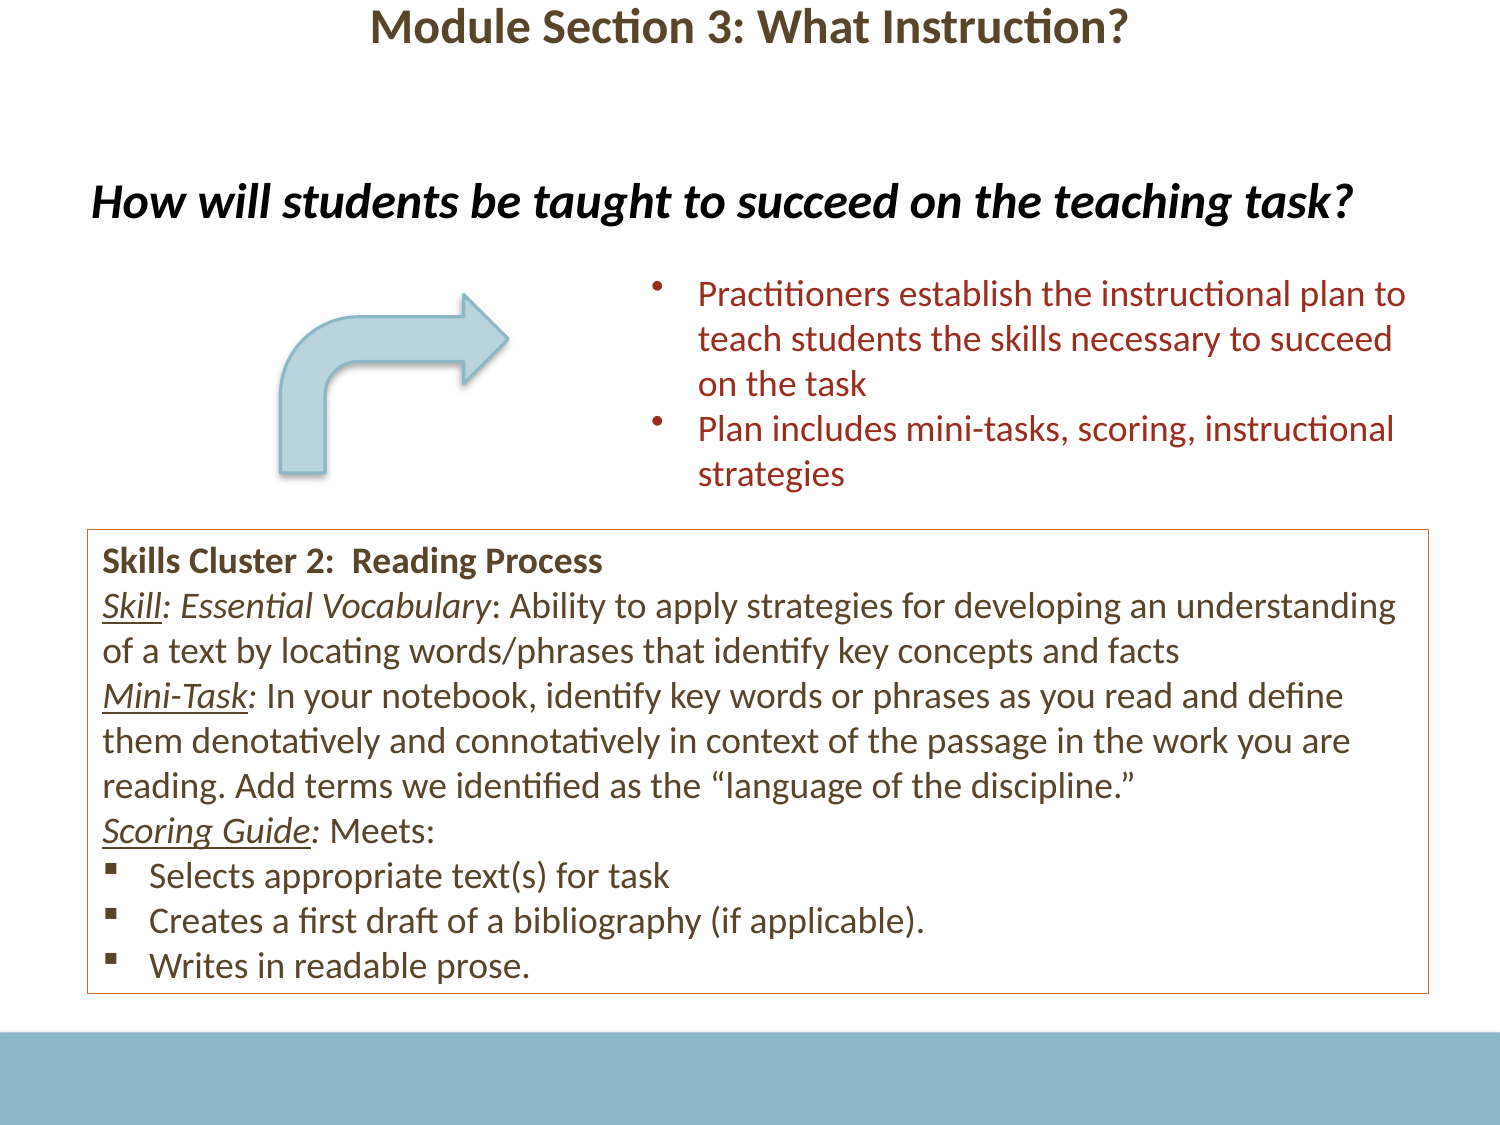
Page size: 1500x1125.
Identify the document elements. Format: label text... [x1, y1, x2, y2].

text_box How will students be taught to succeed on the teaching task? [76, 161, 1456, 237]
title Module Section 3: What Instruction? [74, 0, 1426, 102]
text_box Skills Cluster 2: Reading Process Skill: Essential Vocabulary: Ability to apply strategies for developing an understanding of a text by locating words/phrases that identify key concepts and facts Mini-Task: In your notebook, identify key words or phrases as you read and define them denotatively and connotatively in context of the passage in the work you are reading. Add terms we identified as the “language of the discipline.” Scoring Guide: Meets: Selects appropriate text(s) for task Creates a first draft of a bibliography (if applicable). Writes in readable prose. [87, 529, 1429, 994]
text_box [279, 293, 509, 474]
text_box Practitioners establish the instructional plan to teach students the skills necessary to succeed on the task Plan includes mini-tasks, scoring, instructional strategies [636, 261, 1423, 501]
